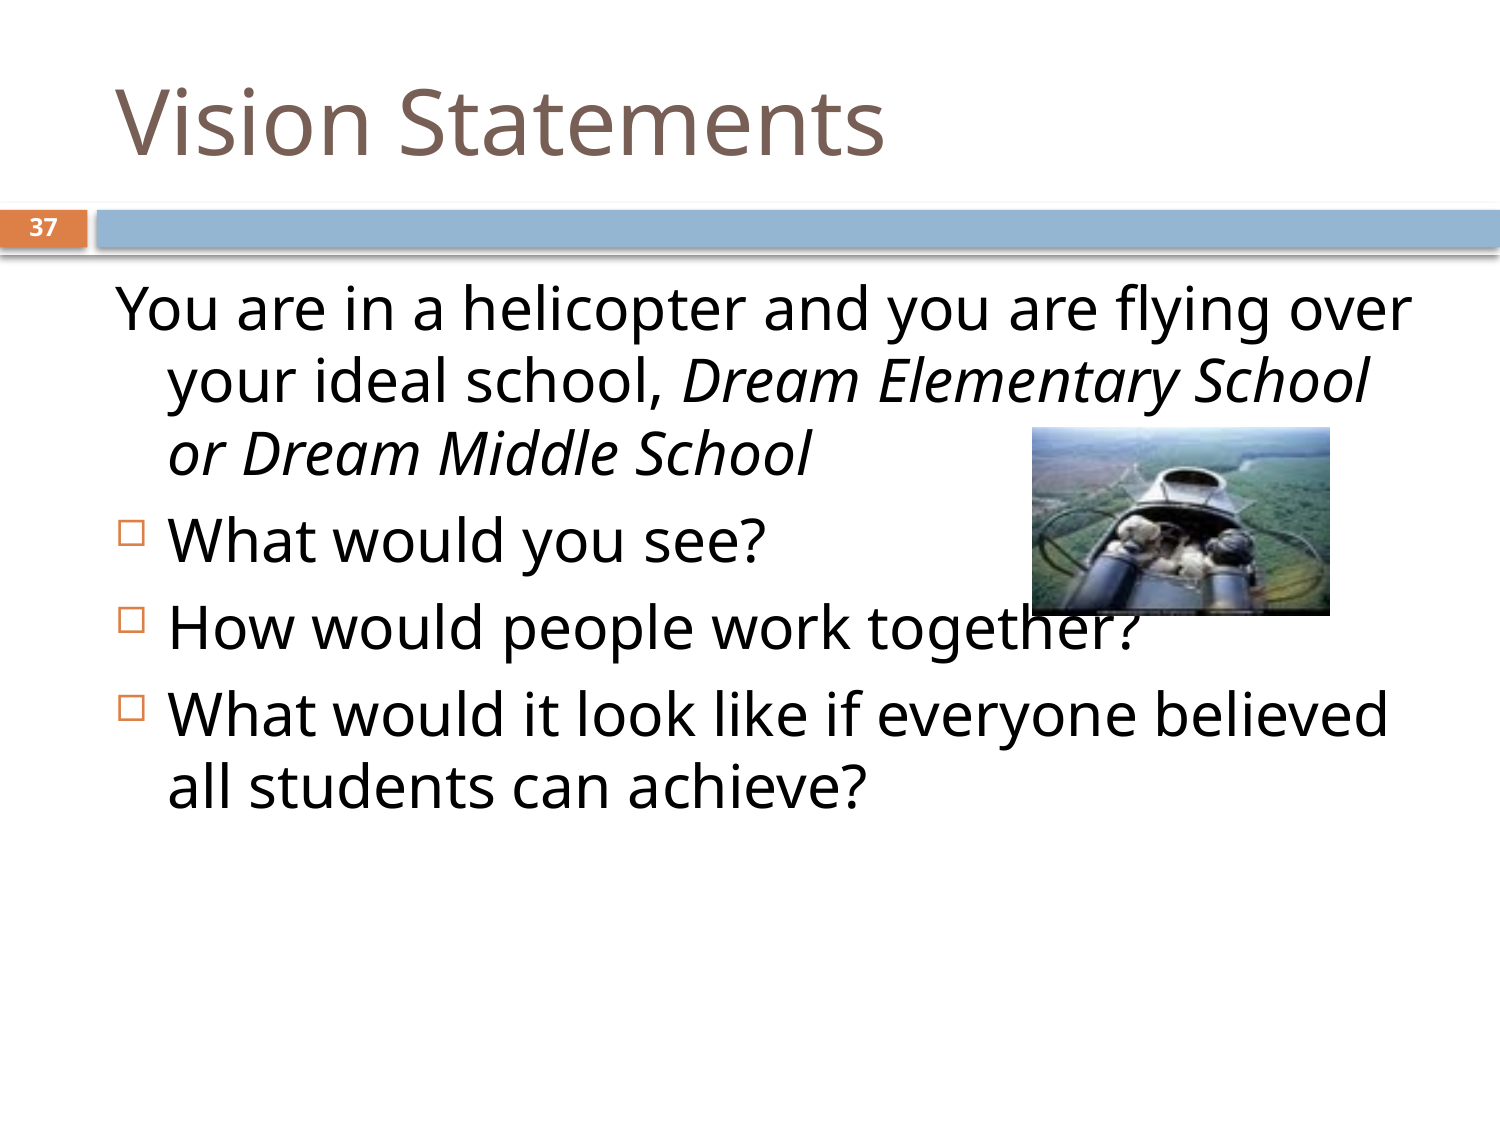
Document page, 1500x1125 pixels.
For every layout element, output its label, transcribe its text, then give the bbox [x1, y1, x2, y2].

title Vision Statements [100, 37, 1439, 201]
picture [1031, 426, 1330, 616]
list You are in a helicopter and you are flying over your ideal school, Dream Elementary School or Dream Middle School What would you see? How would people work together? What would it look like if everyone believed all students can achieve? [100, 262, 1439, 1001]
slide_number 37 [0, 208, 88, 249]
